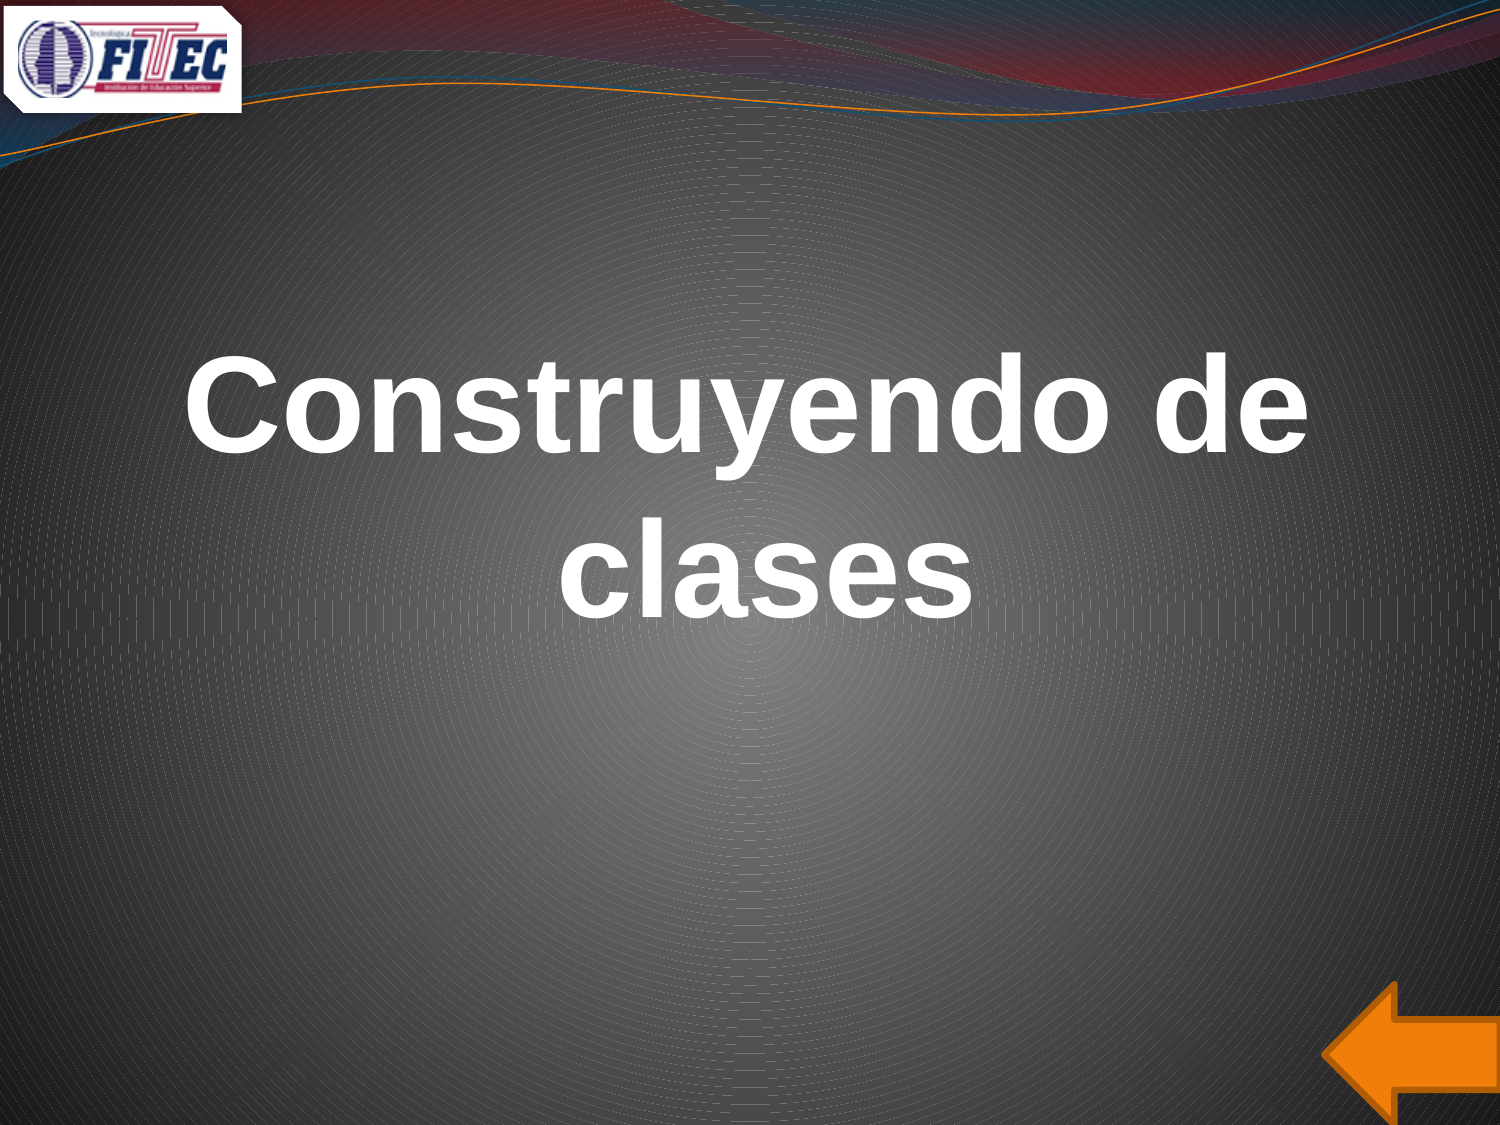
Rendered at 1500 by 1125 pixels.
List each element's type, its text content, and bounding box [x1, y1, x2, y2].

text_box [1320, 981, 1500, 1125]
text_box Construyendo de clases [93, 457, 1444, 645]
picture [10, 12, 235, 106]
